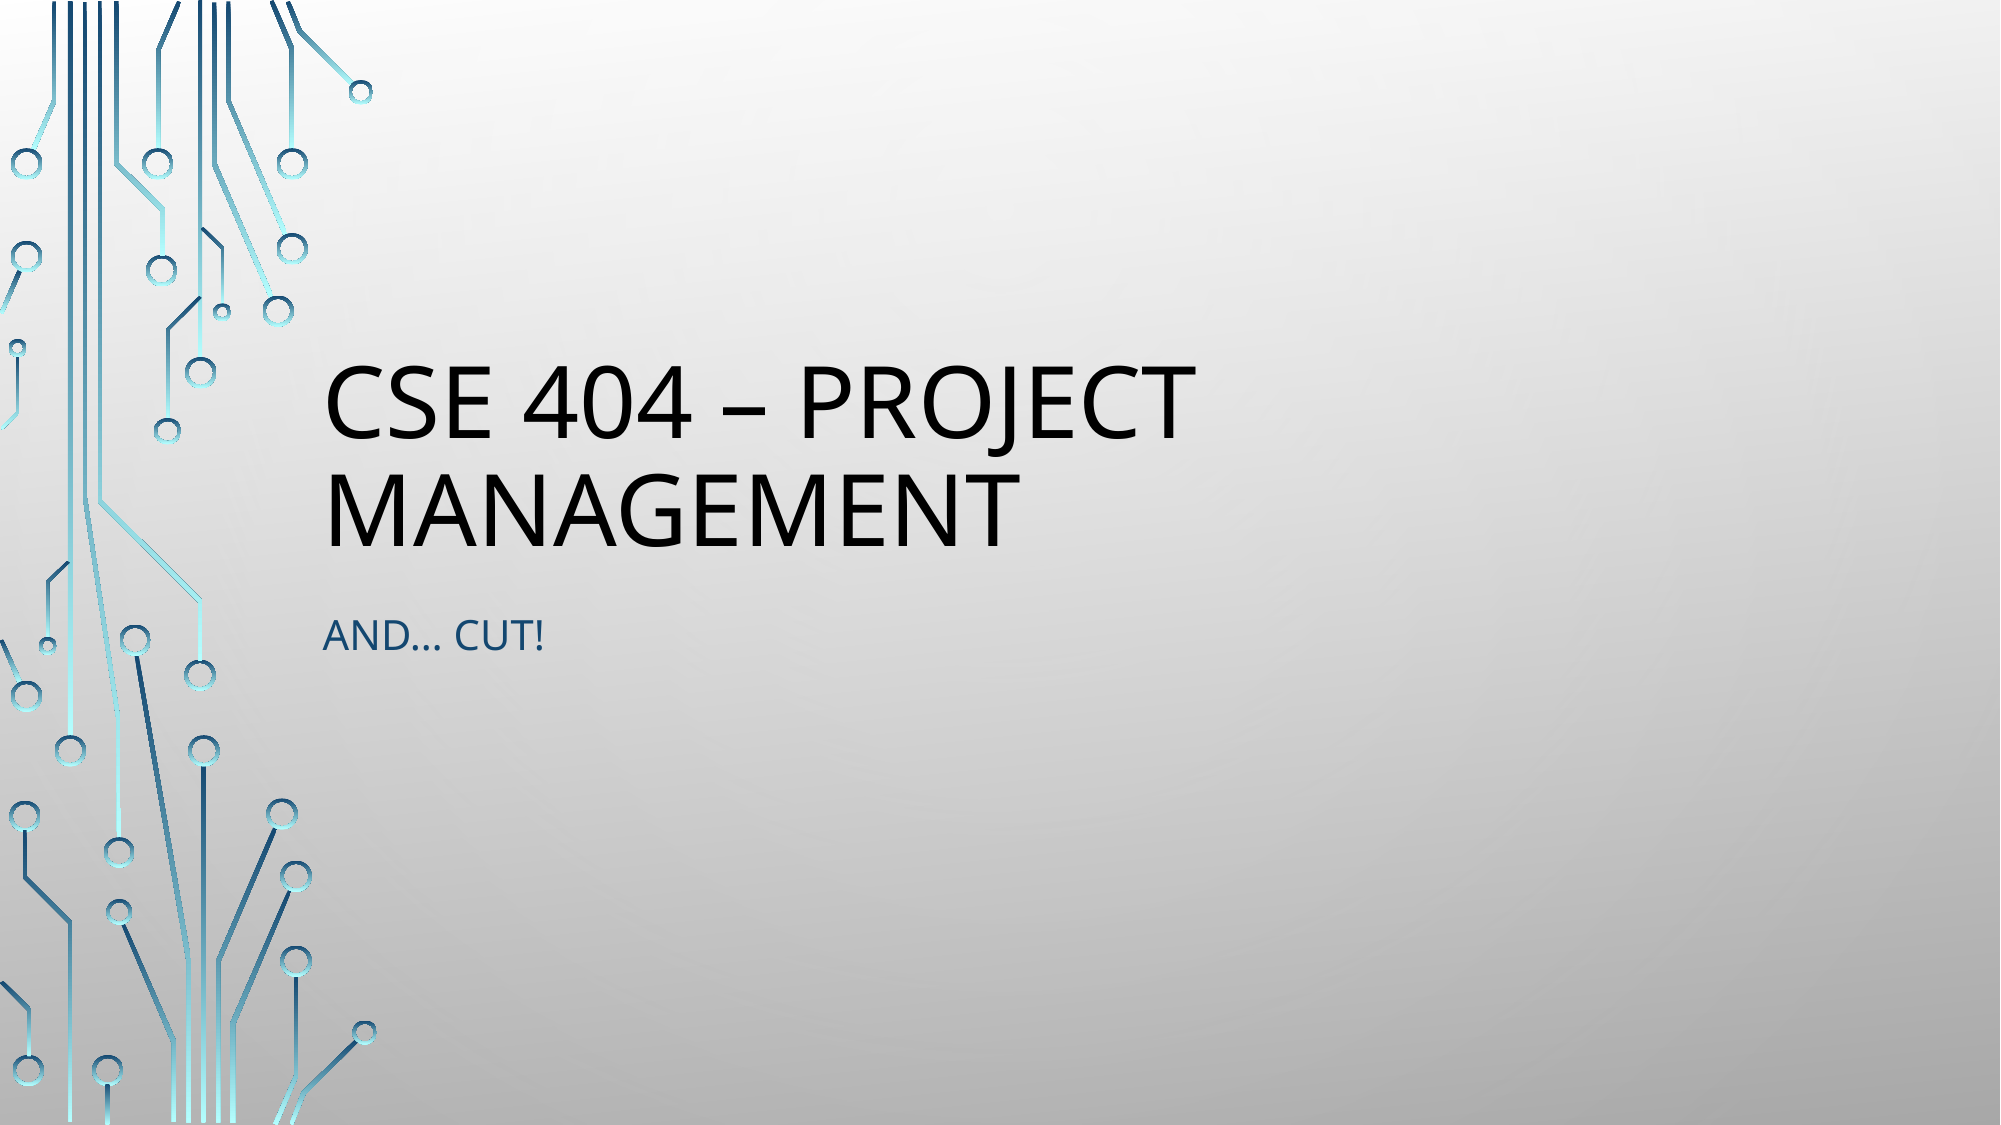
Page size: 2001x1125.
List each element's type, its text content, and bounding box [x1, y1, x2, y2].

title CSE 404 – Project Management [307, 184, 1750, 576]
subtitle And… CUT! [307, 590, 1750, 863]
